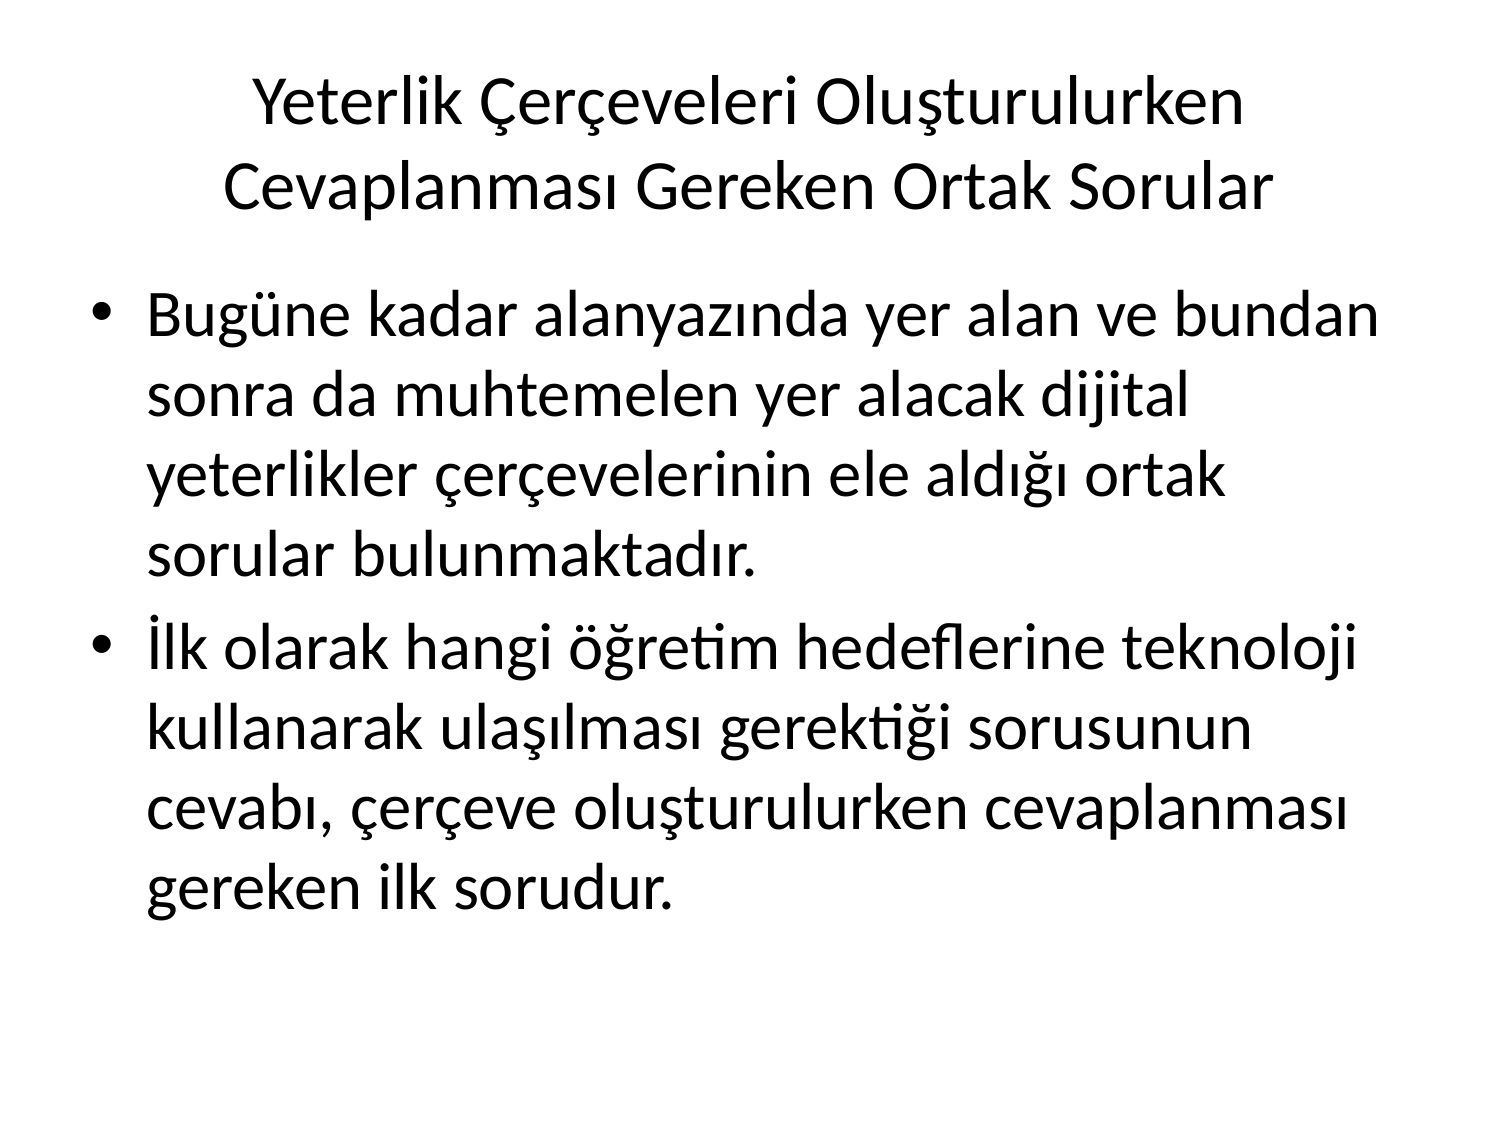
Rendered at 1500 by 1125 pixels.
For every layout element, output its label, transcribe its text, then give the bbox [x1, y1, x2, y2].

list Bugüne kadar alanyazında yer alan ve bundan sonra da muhtemelen yer alacak dijital yeterlikler çerçevelerinin ele aldığı ortak sorular bulunmaktadır. İlk olarak hangi öğretim hedeflerine teknoloji kullanarak ulaşılması gerektiği sorusunun cevabı, çerçeve oluşturulurken cevaplanması gereken ilk sorudur. [75, 262, 1425, 1005]
title Yeterlik Çerçeveleri Oluşturulurken Cevaplanması Gereken Ortak Sorular [75, 45, 1425, 233]
